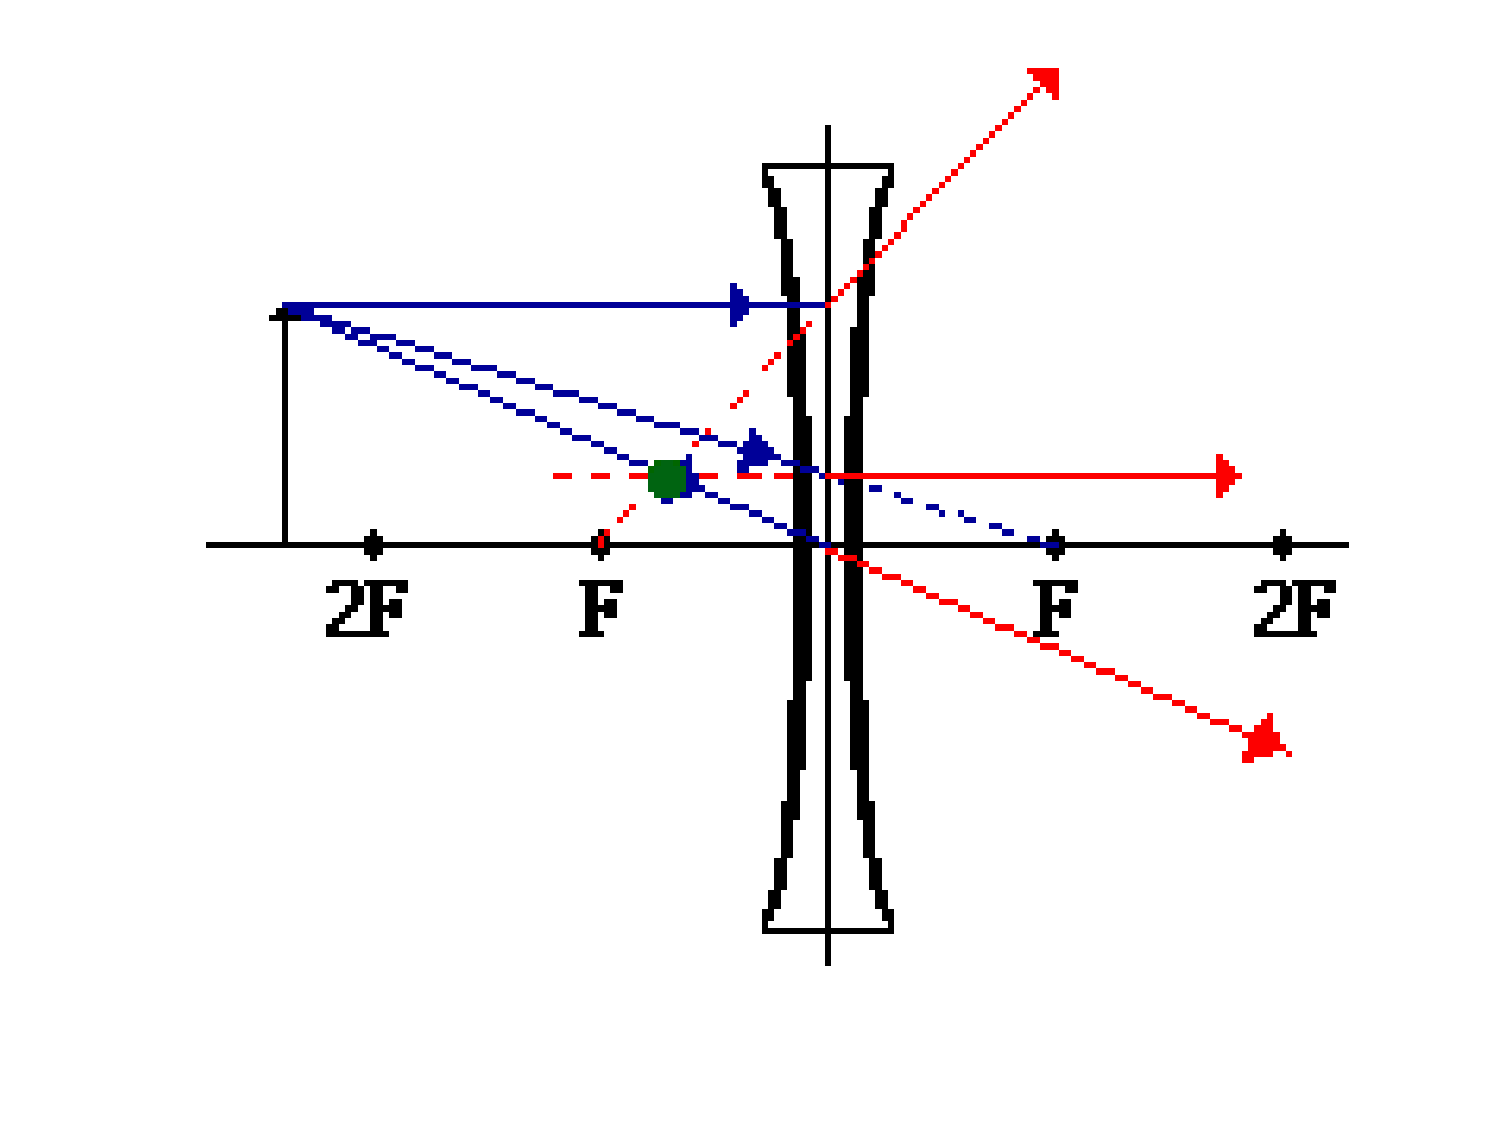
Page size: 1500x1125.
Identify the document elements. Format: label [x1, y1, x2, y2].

picture [112, 37, 1401, 966]
